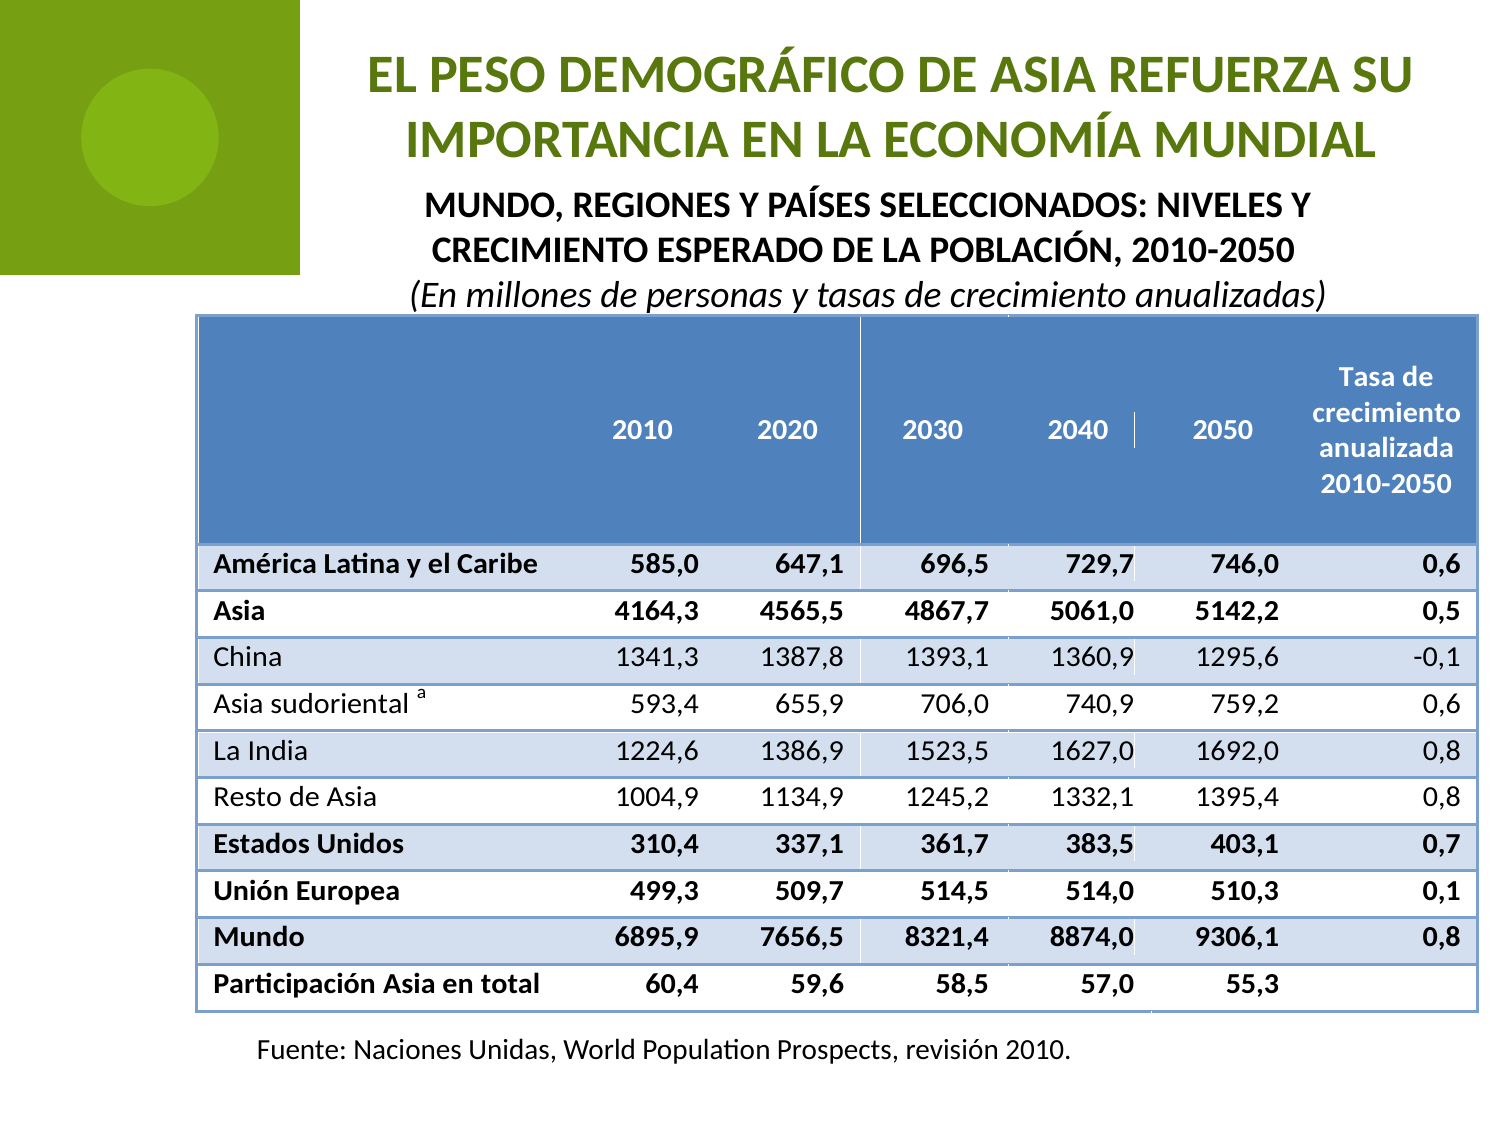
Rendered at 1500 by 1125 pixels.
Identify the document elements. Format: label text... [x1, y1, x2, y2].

text_box MUNDO, REGIONES Y PAÍSES SELECCIONADOS: NIVELES Y CRECIMIENTO ESPERADO DE LA POBLACIÓN, 2010-2050 (En millones de personas y tasas de crecimiento anualizadas) [301, 172, 1435, 311]
picture [111, 314, 1500, 1088]
text_box EL PESO DEMOGRÁFICO DE ASIA REFUERZA SU IMPORTANCIA EN LA ECONOMÍA MUNDIAL [312, 30, 1471, 176]
